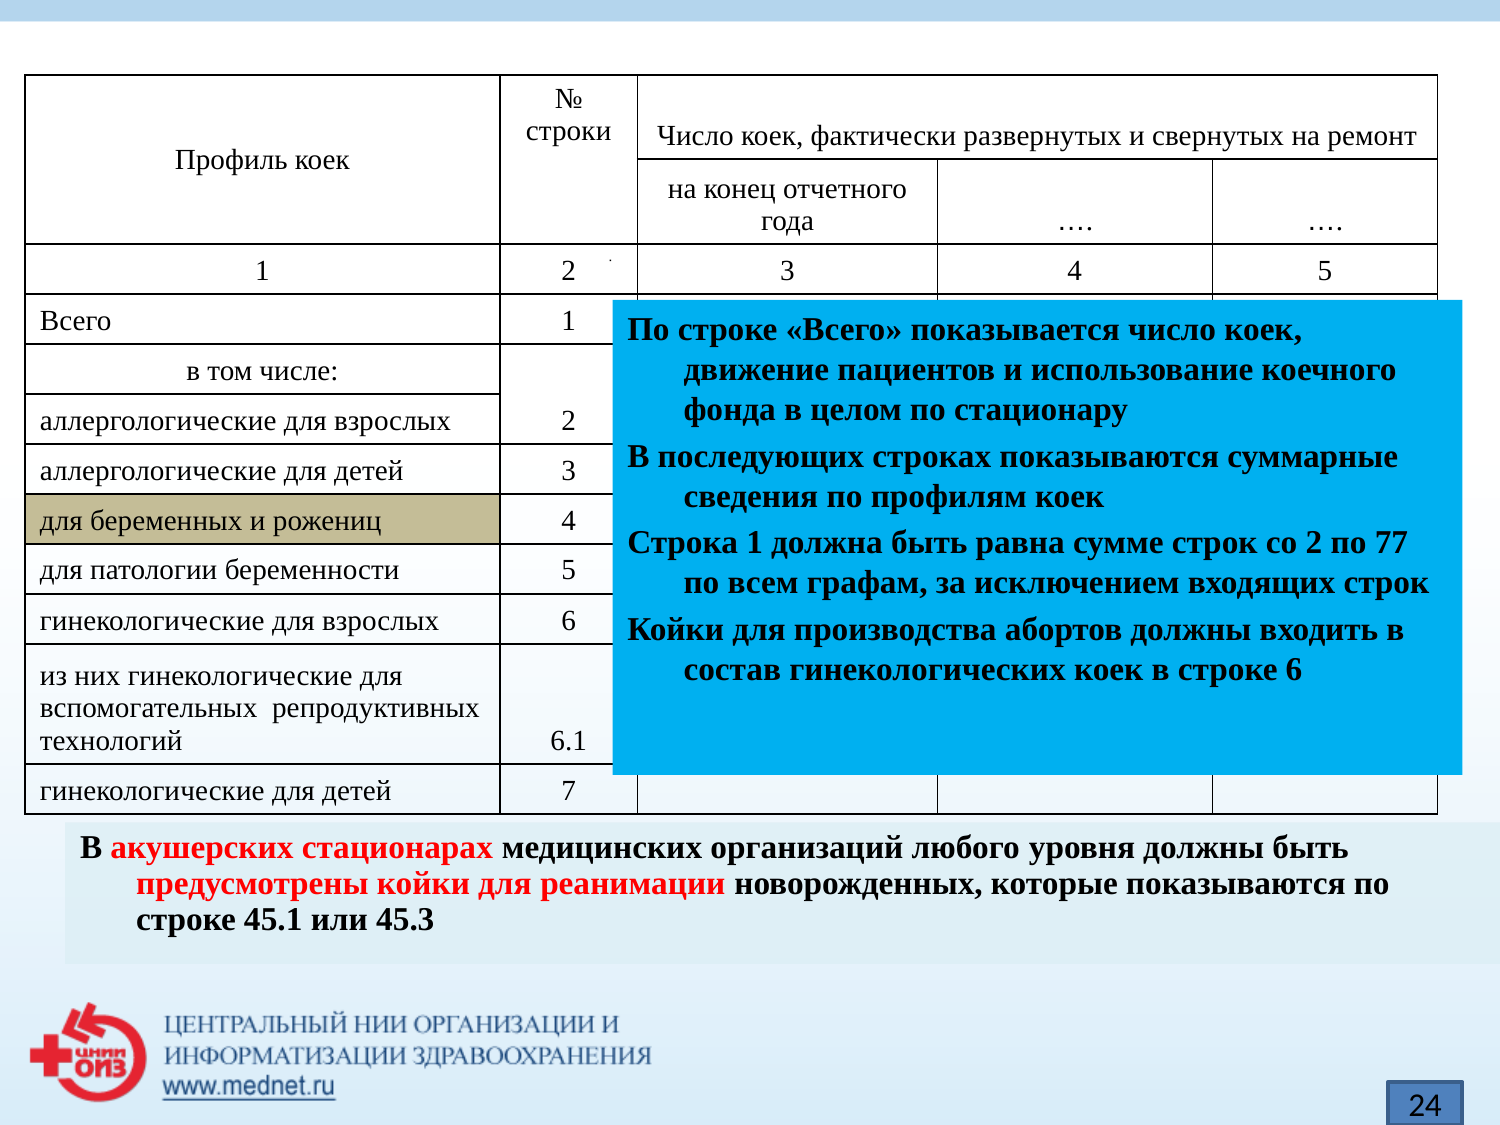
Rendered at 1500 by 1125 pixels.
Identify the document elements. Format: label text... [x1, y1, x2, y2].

table_cell [938, 295, 1212, 299]
table_cell 2 [501, 345, 612, 443]
table_cell 6.1 [501, 645, 612, 763]
text_box 24 [1386, 1080, 1464, 1125]
table_cell [638, 295, 937, 299]
table_cell 7 [501, 765, 637, 813]
table_cell 4 [938, 245, 1212, 293]
table_cell аллергологические для детей [26, 445, 499, 493]
table_cell Всего [26, 295, 499, 343]
table_cell …. [1213, 160, 1437, 243]
picture [0, 0, 1500, 1125]
table_cell гинекологические для взрослых [26, 595, 499, 643]
table_cell гинекологические для детей [26, 765, 499, 813]
table_cell 6 [501, 595, 612, 643]
table_cell для патологии беременности [26, 545, 499, 593]
table_cell из них гинекологические для вспомогательных репродуктивных технологий [26, 645, 499, 763]
table_cell [1213, 775, 1437, 813]
table_cell 4 [501, 495, 612, 543]
table_cell 3 [501, 445, 612, 493]
table_cell на конец отчетного года [638, 160, 937, 243]
table_cell [1213, 295, 1437, 299]
table_cell [638, 775, 937, 813]
text_box В акушерских стационарах медицинских организаций любого уровня должны быть предусмотрены койки для реанимации новорожденных, которые показываются по строке 45.1 или 45.3 [65, 822, 1500, 964]
table_cell 2 [501, 245, 637, 293]
table_header № строки [501, 76, 637, 243]
table_cell 5 [1213, 245, 1437, 293]
table_cell [938, 775, 1212, 813]
table_cell 1 [501, 295, 637, 343]
table_cell аллергологические для взрослых [26, 395, 499, 443]
table_cell …. [938, 160, 1212, 243]
table_cell для беременных и рожениц [26, 495, 499, 543]
table_cell 5 [501, 545, 612, 593]
table_cell 3 [638, 245, 937, 293]
table_cell в том числе: [26, 345, 499, 393]
text_box По строке «Всего» показывается число коек, движение пациентов и использование коечного фонда в целом по стационару В последующих строках показываются суммарные сведения по профилям коек Строка 1 должна быть равна сумме строк со 2 по 77 по всем графам, за исключением входящих строк Койки для производства абортов должны входить в состав гинекологических коек в строке 6 [612, 299, 1463, 775]
table_header Число коек, фактически развернутых и свернутых на ремонт [638, 76, 1437, 158]
table_header Профиль коек [26, 76, 499, 243]
table_cell 1 [26, 245, 499, 293]
